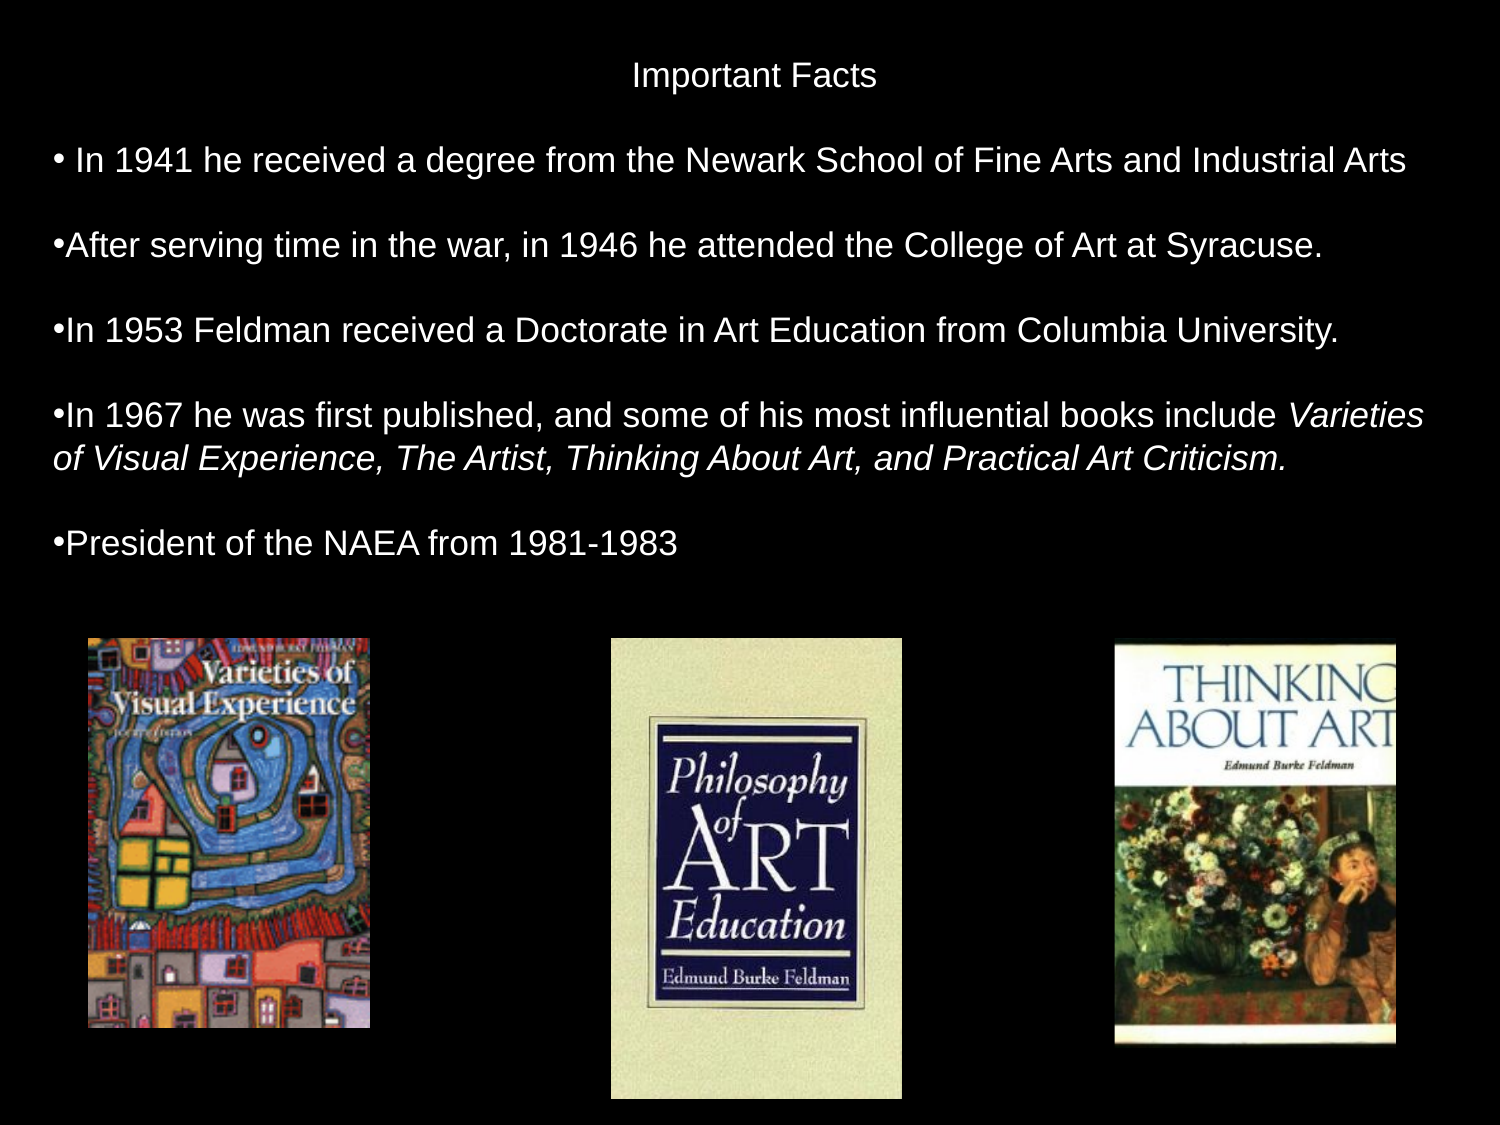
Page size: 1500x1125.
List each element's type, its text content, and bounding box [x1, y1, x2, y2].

picture [1114, 638, 1397, 1048]
text_box Important Facts In 1941 he received a degree from the Newark School of Fine Arts and Industrial Arts After serving time in the war, in 1946 he attended the College of Art at Syracuse. In 1953 Feldman received a Doctorate in Art Education from Columbia University. In 1967 he was first published, and some of his most influential books include Varieties of Visual Experience, The Artist, Thinking About Art, and Practical Art Criticism. President of the NAEA from 1981-1983 [38, 44, 1471, 570]
picture [88, 638, 370, 1029]
picture [611, 638, 902, 1099]
